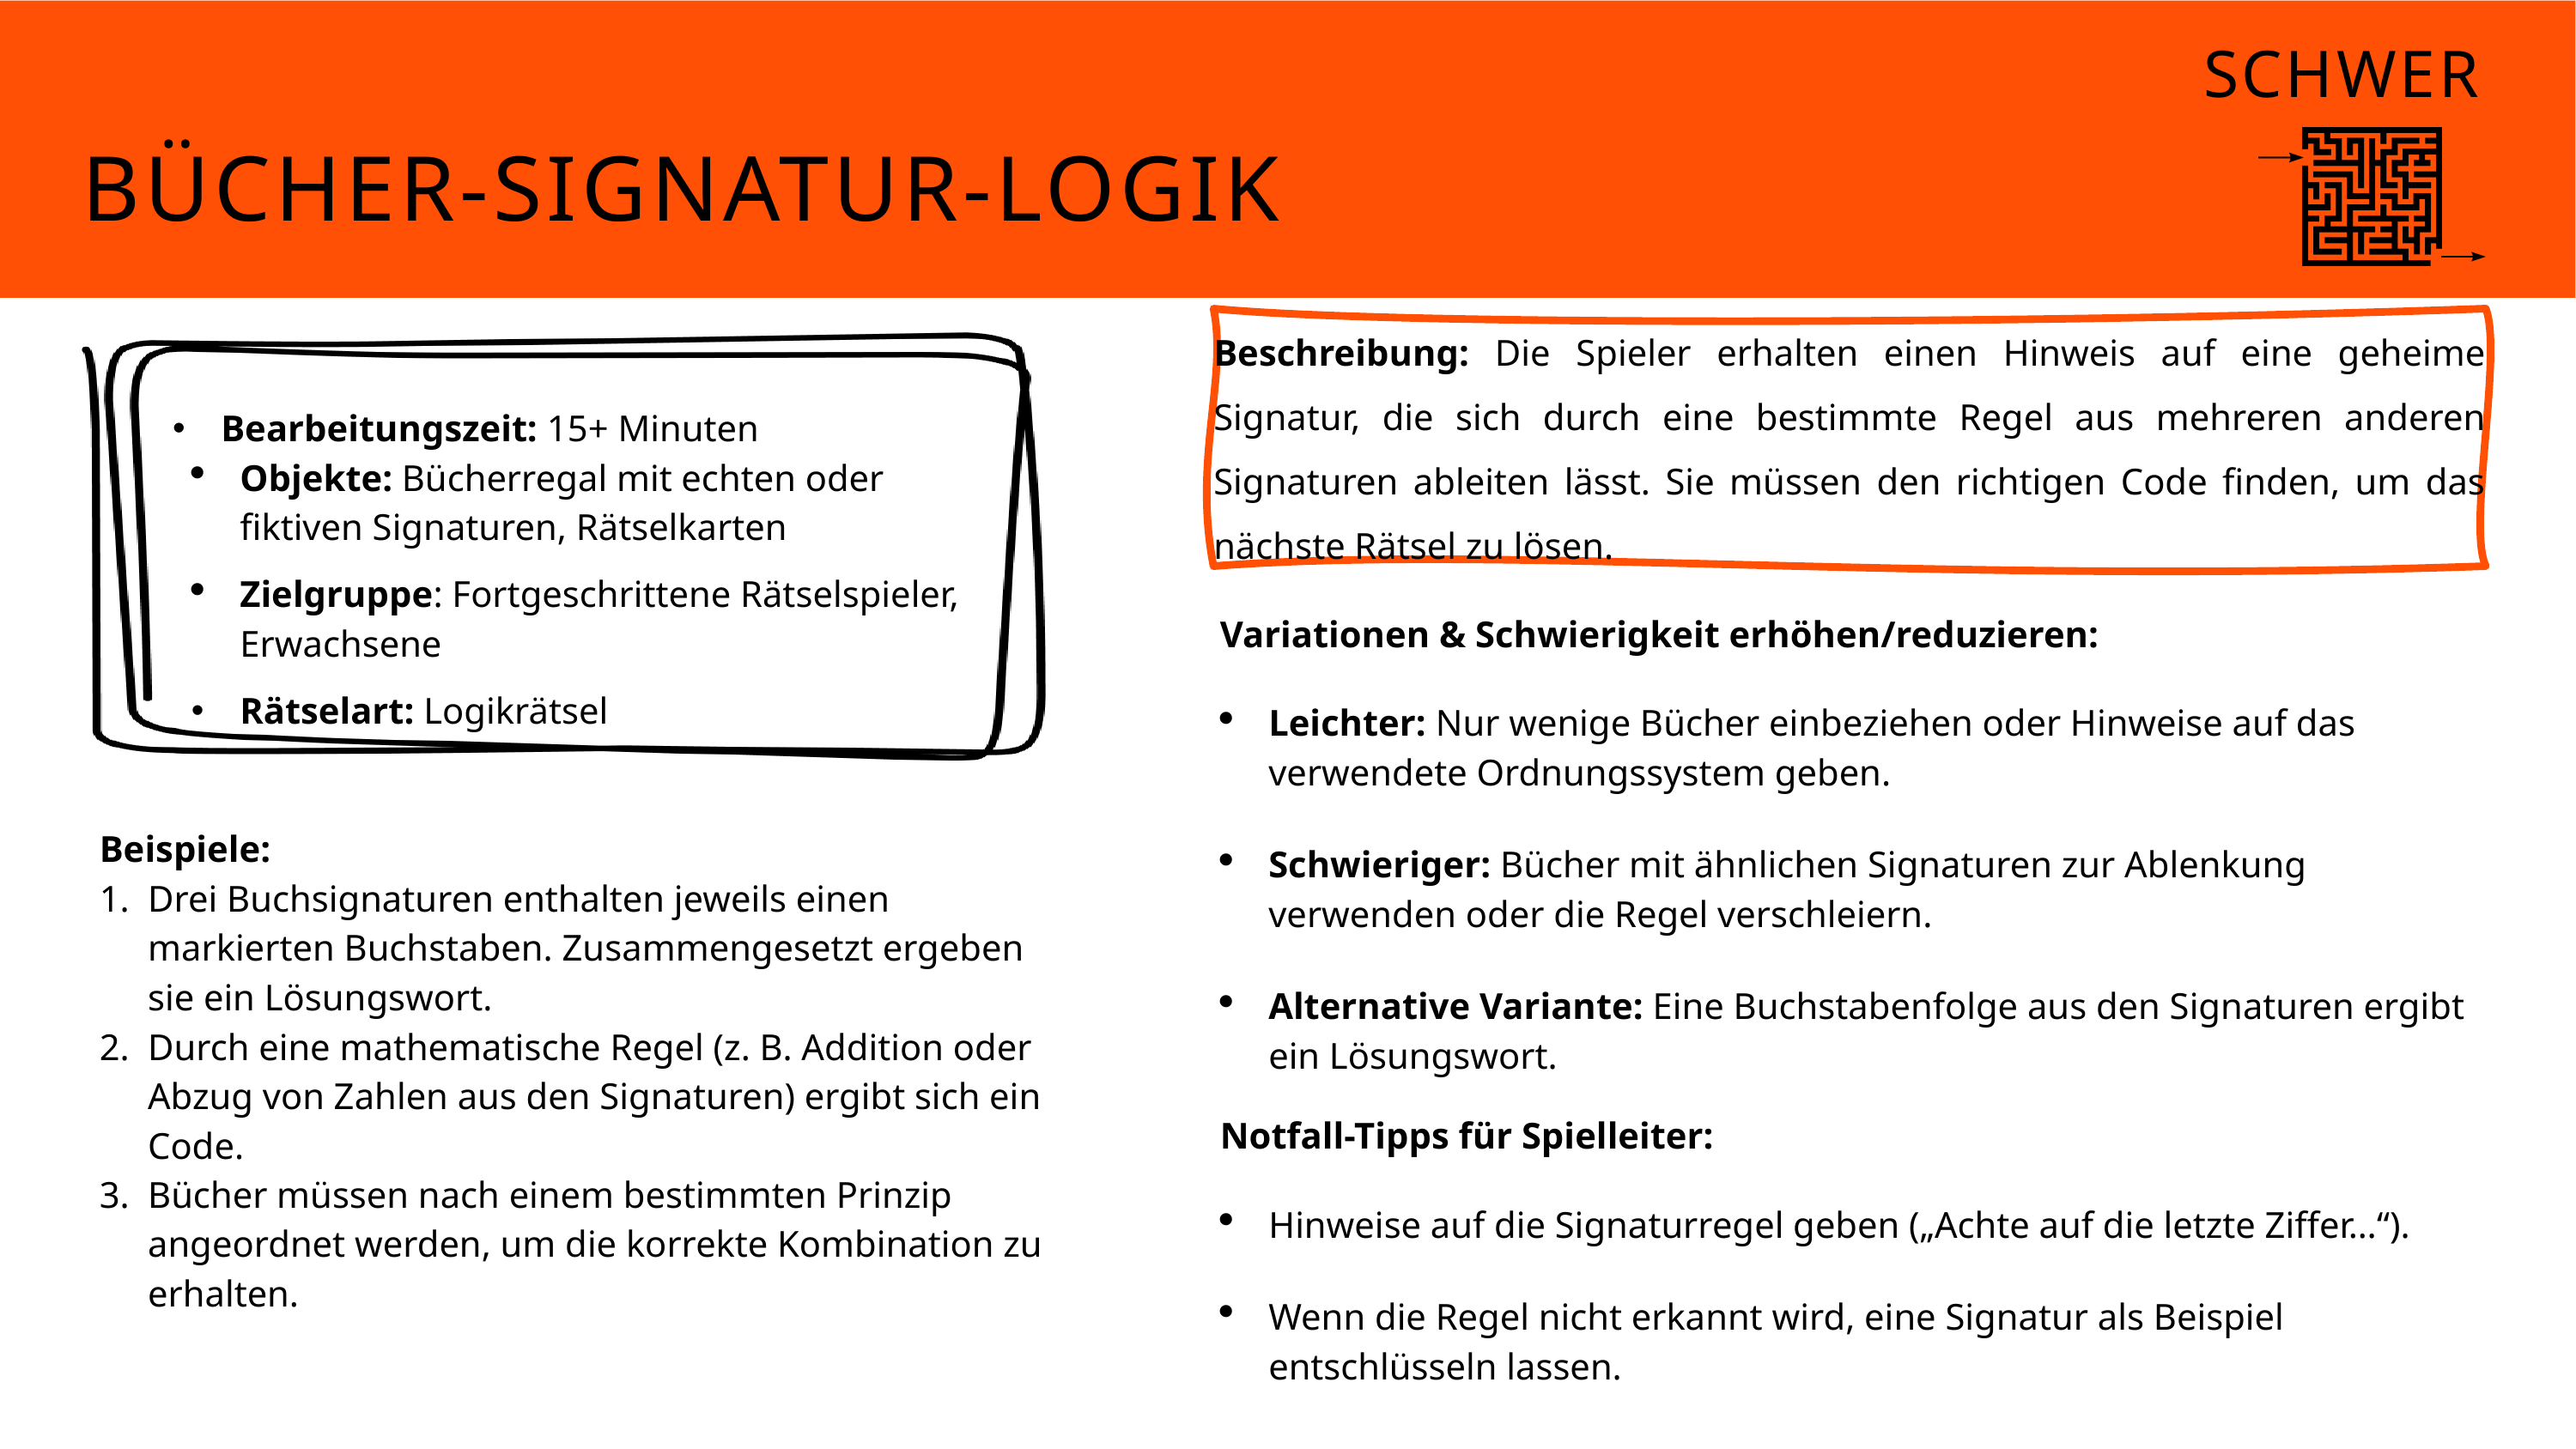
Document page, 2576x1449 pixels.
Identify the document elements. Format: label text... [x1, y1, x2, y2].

text_box Notfall-Tipps für Spielleiter: Hinweise auf die Signaturregel geben („Achte auf die letzte Ziffer…“). Wenn die Regel nicht erkannt wird, eine Signatur als Beispiel entschlüsseln lassen. [1219, 1113, 2493, 1387]
text_box Beschreibung: Die Spieler erhalten einen Hinweis auf eine geheime Signatur, die sich durch eine bestimmte Regel aus mehreren anderen Signaturen ableiten lässt. Sie müssen den richtigen Code finden, um das nächste Rätsel zu lösen. [1206, 308, 2491, 572]
text_box Variationen & Schwierigkeit erhöhen/reduzieren: Leichter: Nur wenige Bücher einbeziehen oder Hinweise auf das verwendete Ordnungssystem geben. Schwieriger: Bücher mit ähnlichen Signaturen zur Ablenkung verwenden oder die Regel verschleiern. Alternative Variante: Eine Buchstabenfolge aus den Signaturen ergibt ein Lösungswort. [1219, 611, 2493, 1076]
text_box [82, 332, 1048, 761]
text_box BÜCHER-SIGNATUR-LOGIK [82, 115, 2071, 239]
text_box SCHWER [2203, 39, 2570, 111]
text_box Bearbeitungszeit: 15+ Minuten Objekte: Bücherregal mit echten oder fiktiven Signaturen, Rätselkarten Zielgruppe: Fortgeschrittene Rätselspieler, Erwachsene Rätselart: Logikrätsel [126, 368, 981, 732]
text_box Beispiele: Drei Buchsignaturen enthalten jeweils einen markierten Buchstaben. Zusammengesetzt ergeben sie ein Lösungswort. Durch eine mathematische Regel (z. B. Addition oder Abzug von Zahlen aus den Signaturen) ergibt sich ein Code. Bücher müssen nach einem bestimmten Prinzip angeordnet werden, um die korrekte Kombination zu erhalten. [99, 805, 1048, 1314]
text_box [0, 0, 2576, 300]
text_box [2258, 126, 2487, 267]
